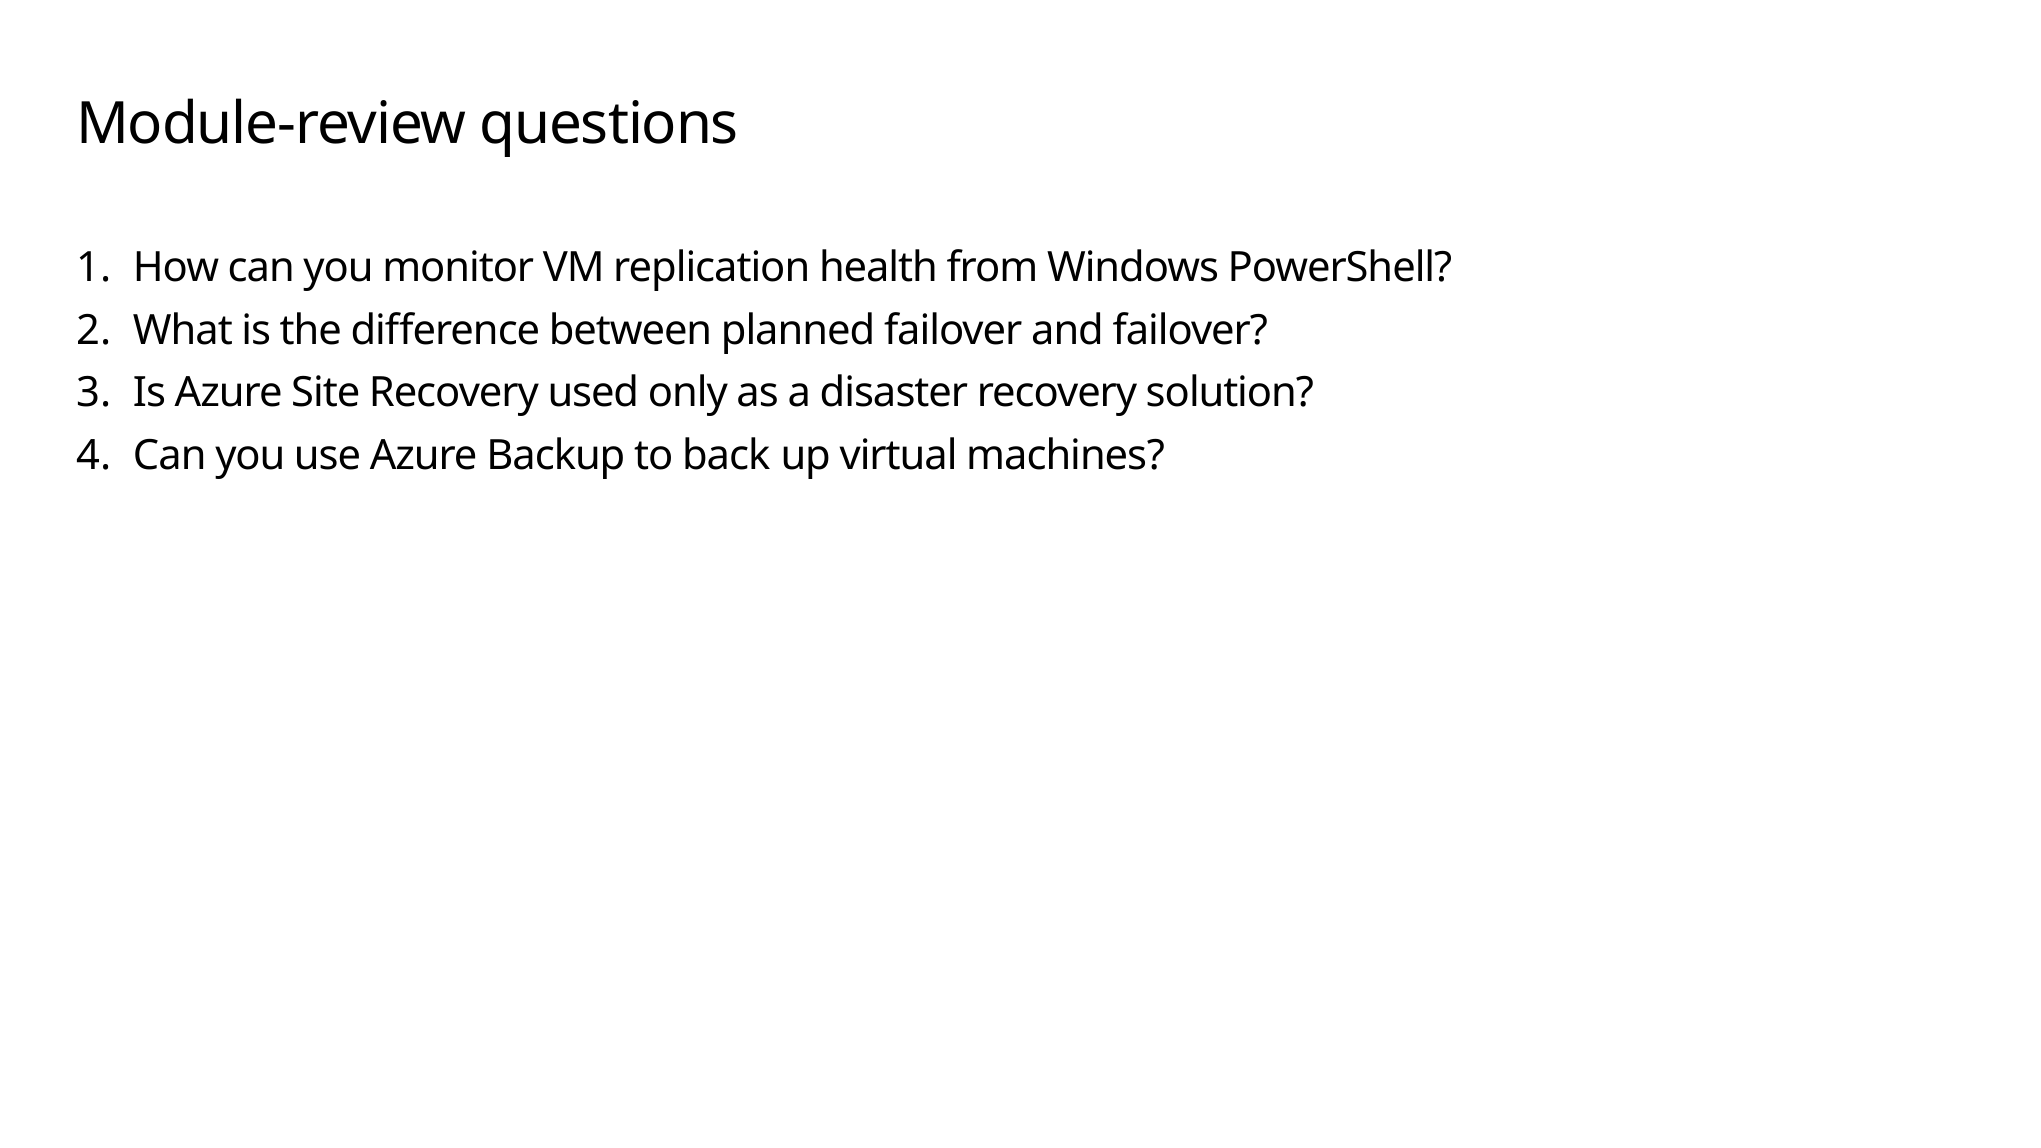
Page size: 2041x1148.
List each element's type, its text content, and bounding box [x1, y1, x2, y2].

title Module-review questions [76, 93, 1968, 161]
list How can you monitor VM replication health from Windows PowerShell? What is the difference between planned failover and failover? Is Azure Site Recovery used only as a disaster recovery solution? Can you use Azure Backup to back up virtual machines? [76, 240, 1956, 1074]
